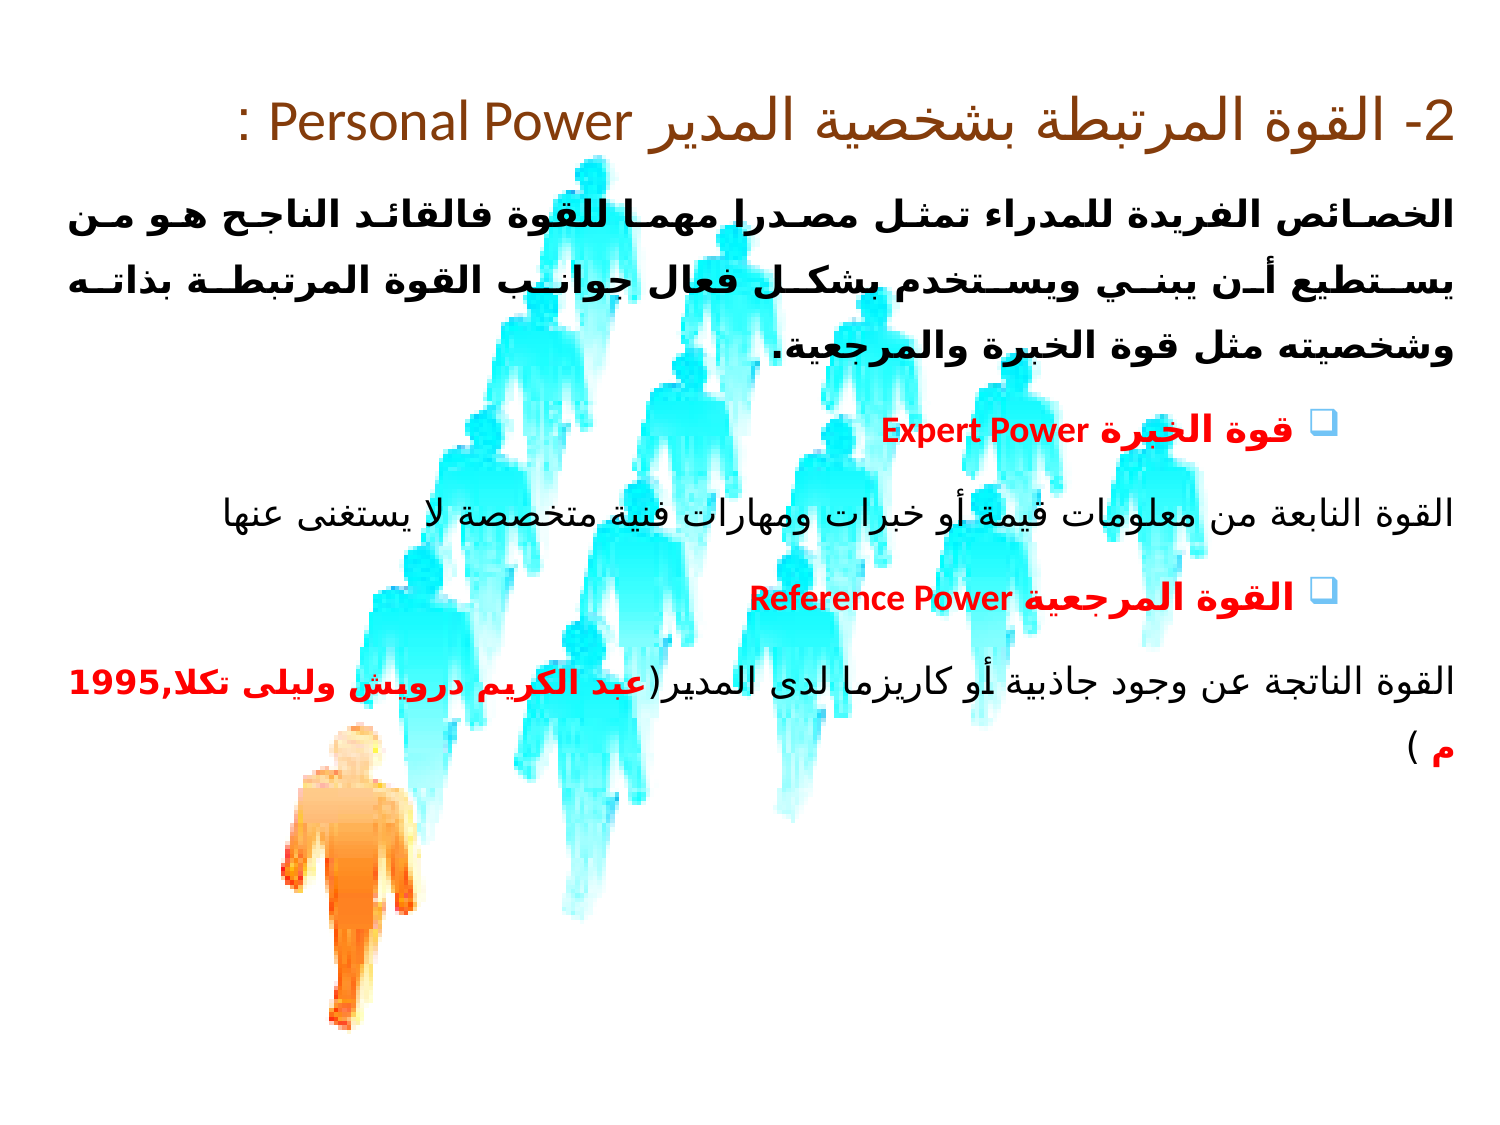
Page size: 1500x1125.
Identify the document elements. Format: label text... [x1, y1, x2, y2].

picture [232, 120, 1270, 1061]
text_box 2- القوة المرتبطة بشخصية المدير Personal Power : الخصائص الفريدة للمدراء تمثل مصدرا مهما للقوة فالقائد الناجح هو من يستطيع أن يبني ويستخدم بشكل فعال جوانب القوة المرتبطة بذاته وشخصيته مثل قوة الخبرة والمرجعية. قوة الخبرة Expert Power القوة النابعة من معلومات قيمة أو خبرات ومهارات فنية متخصصة لا يستغنى عنها القوة المرجعية Reference Power القوة الناتجة عن وجود جاذبية أو كاريزما لدى المدير(عبد الكريم درويش وليلى تكلا,1995 م ) [53, 42, 1471, 891]
